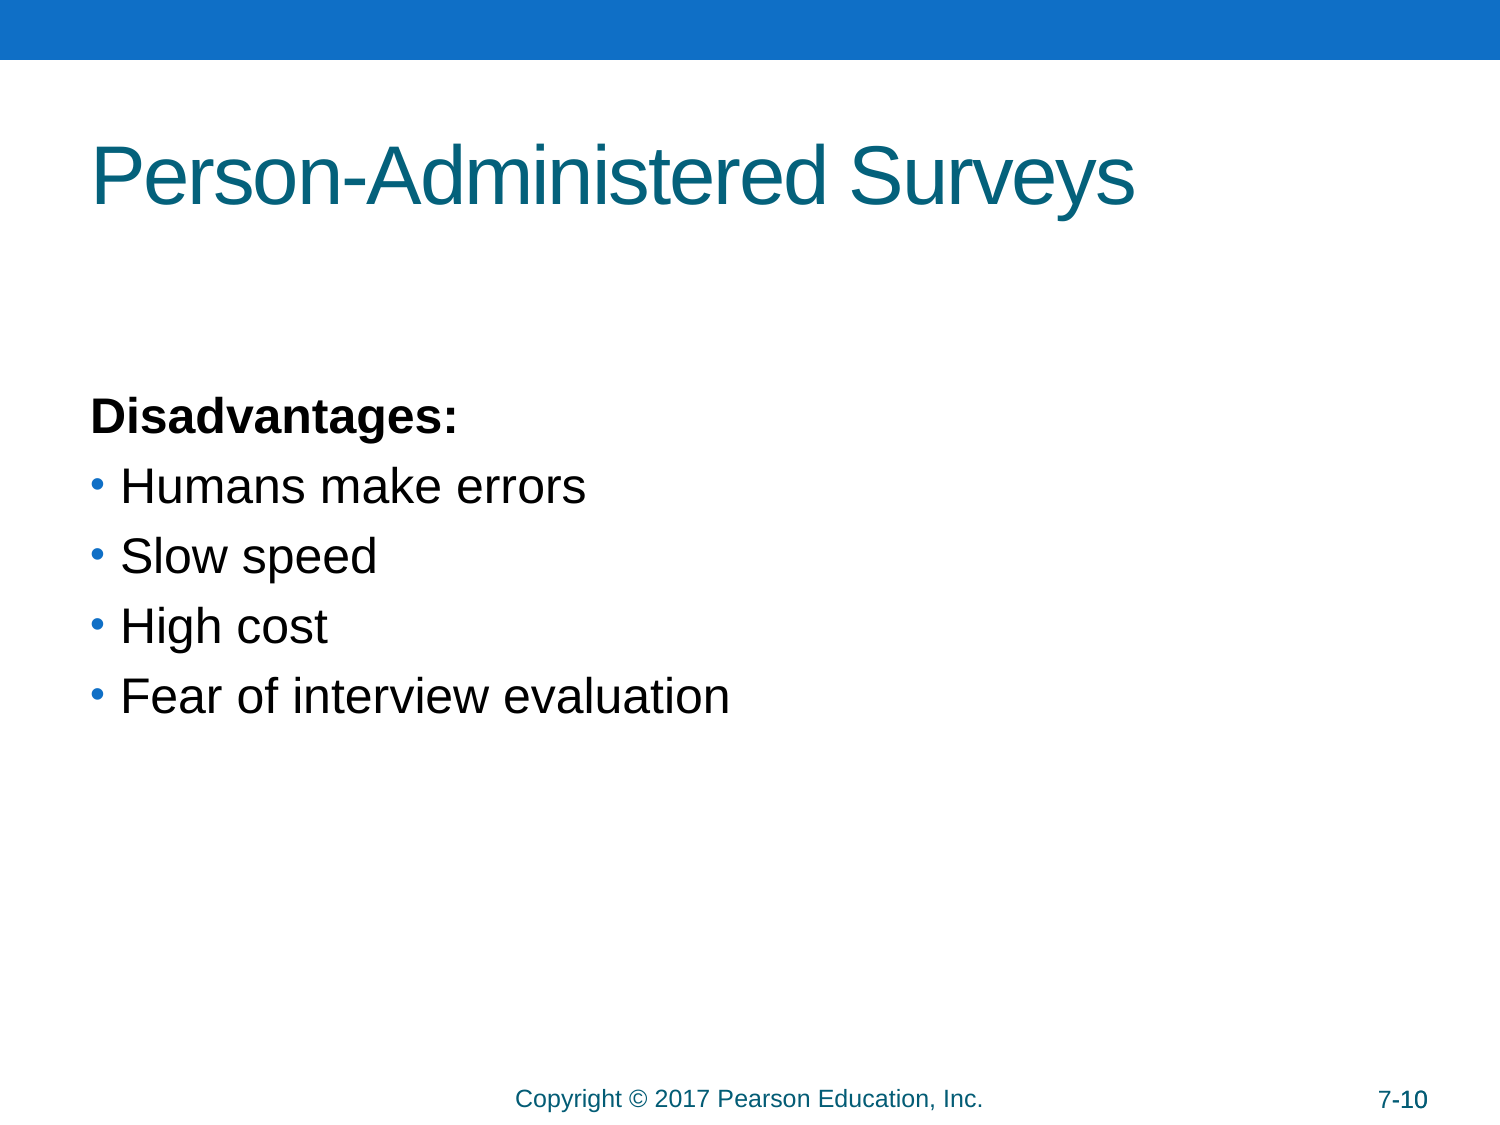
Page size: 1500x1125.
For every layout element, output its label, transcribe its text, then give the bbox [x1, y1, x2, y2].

list Disadvantages: Humans make errors Slow speed High cost Fear of interview evaluation [75, 376, 1425, 1125]
title Person-Administered Surveys [75, 90, 1425, 253]
